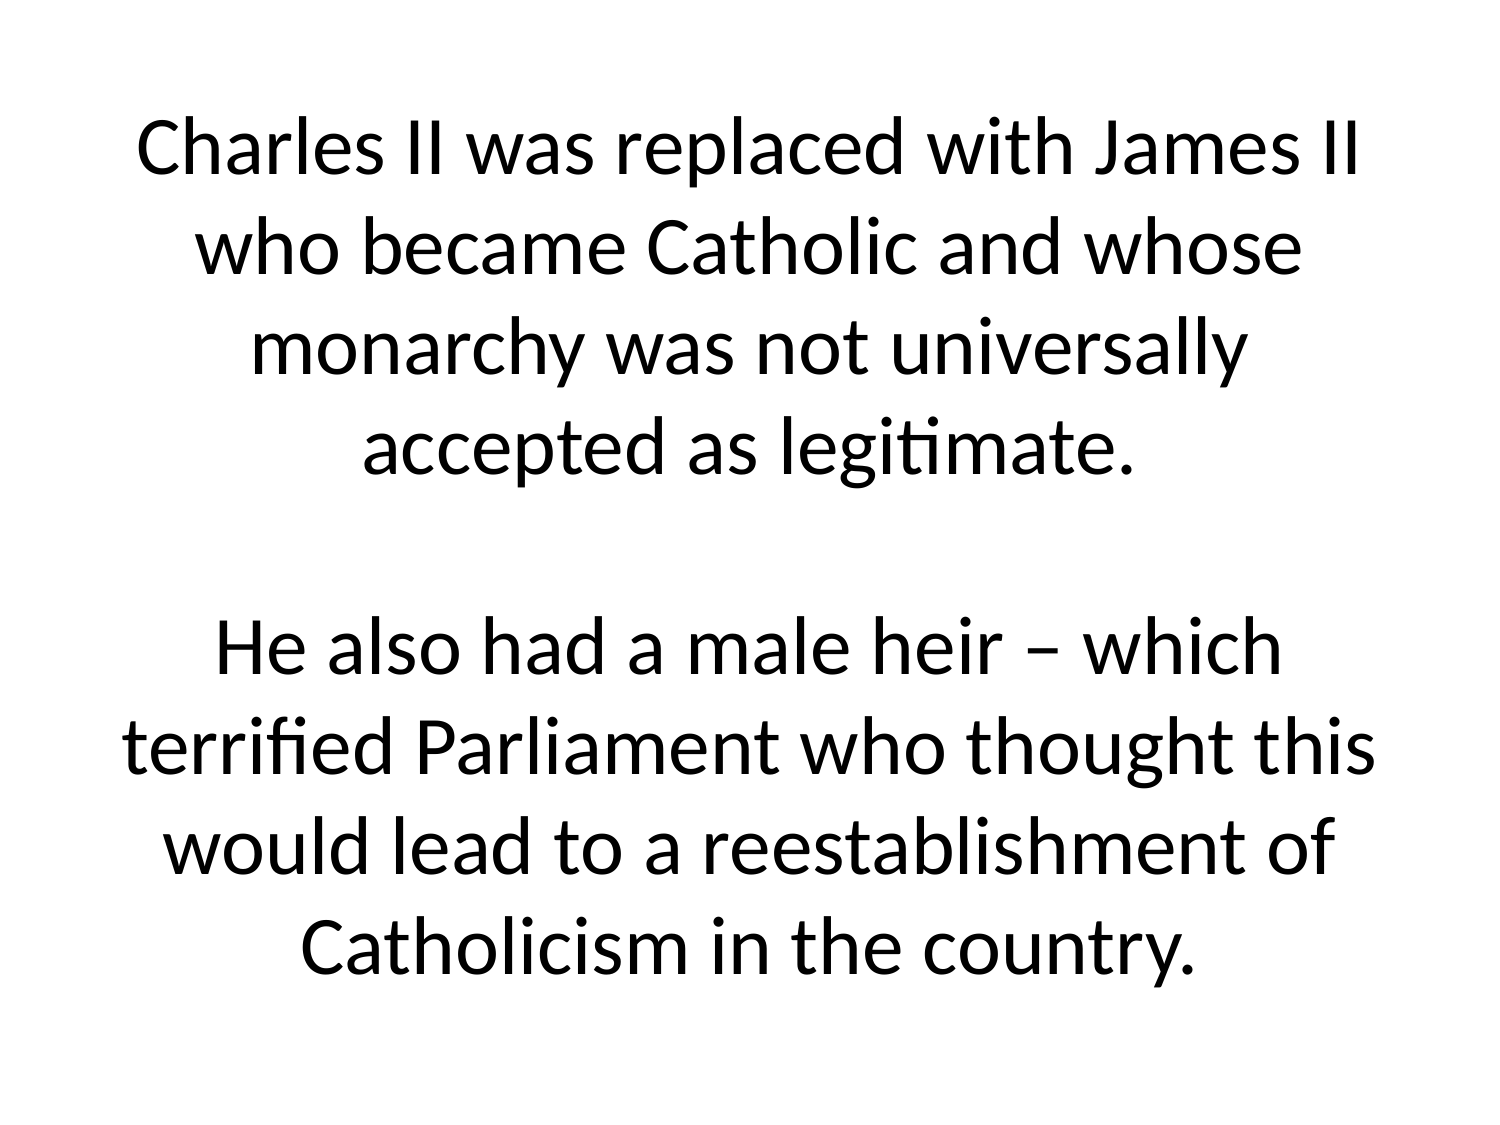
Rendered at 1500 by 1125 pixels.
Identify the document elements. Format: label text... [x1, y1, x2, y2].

title Charles II was replaced with James II who became Catholic and whose monarchy was not universally accepted as legitimate. He also had a male heir – which terrified Parliament who thought this would lead to a reestablishment of Catholicism in the country. [74, 44, 1426, 1038]
